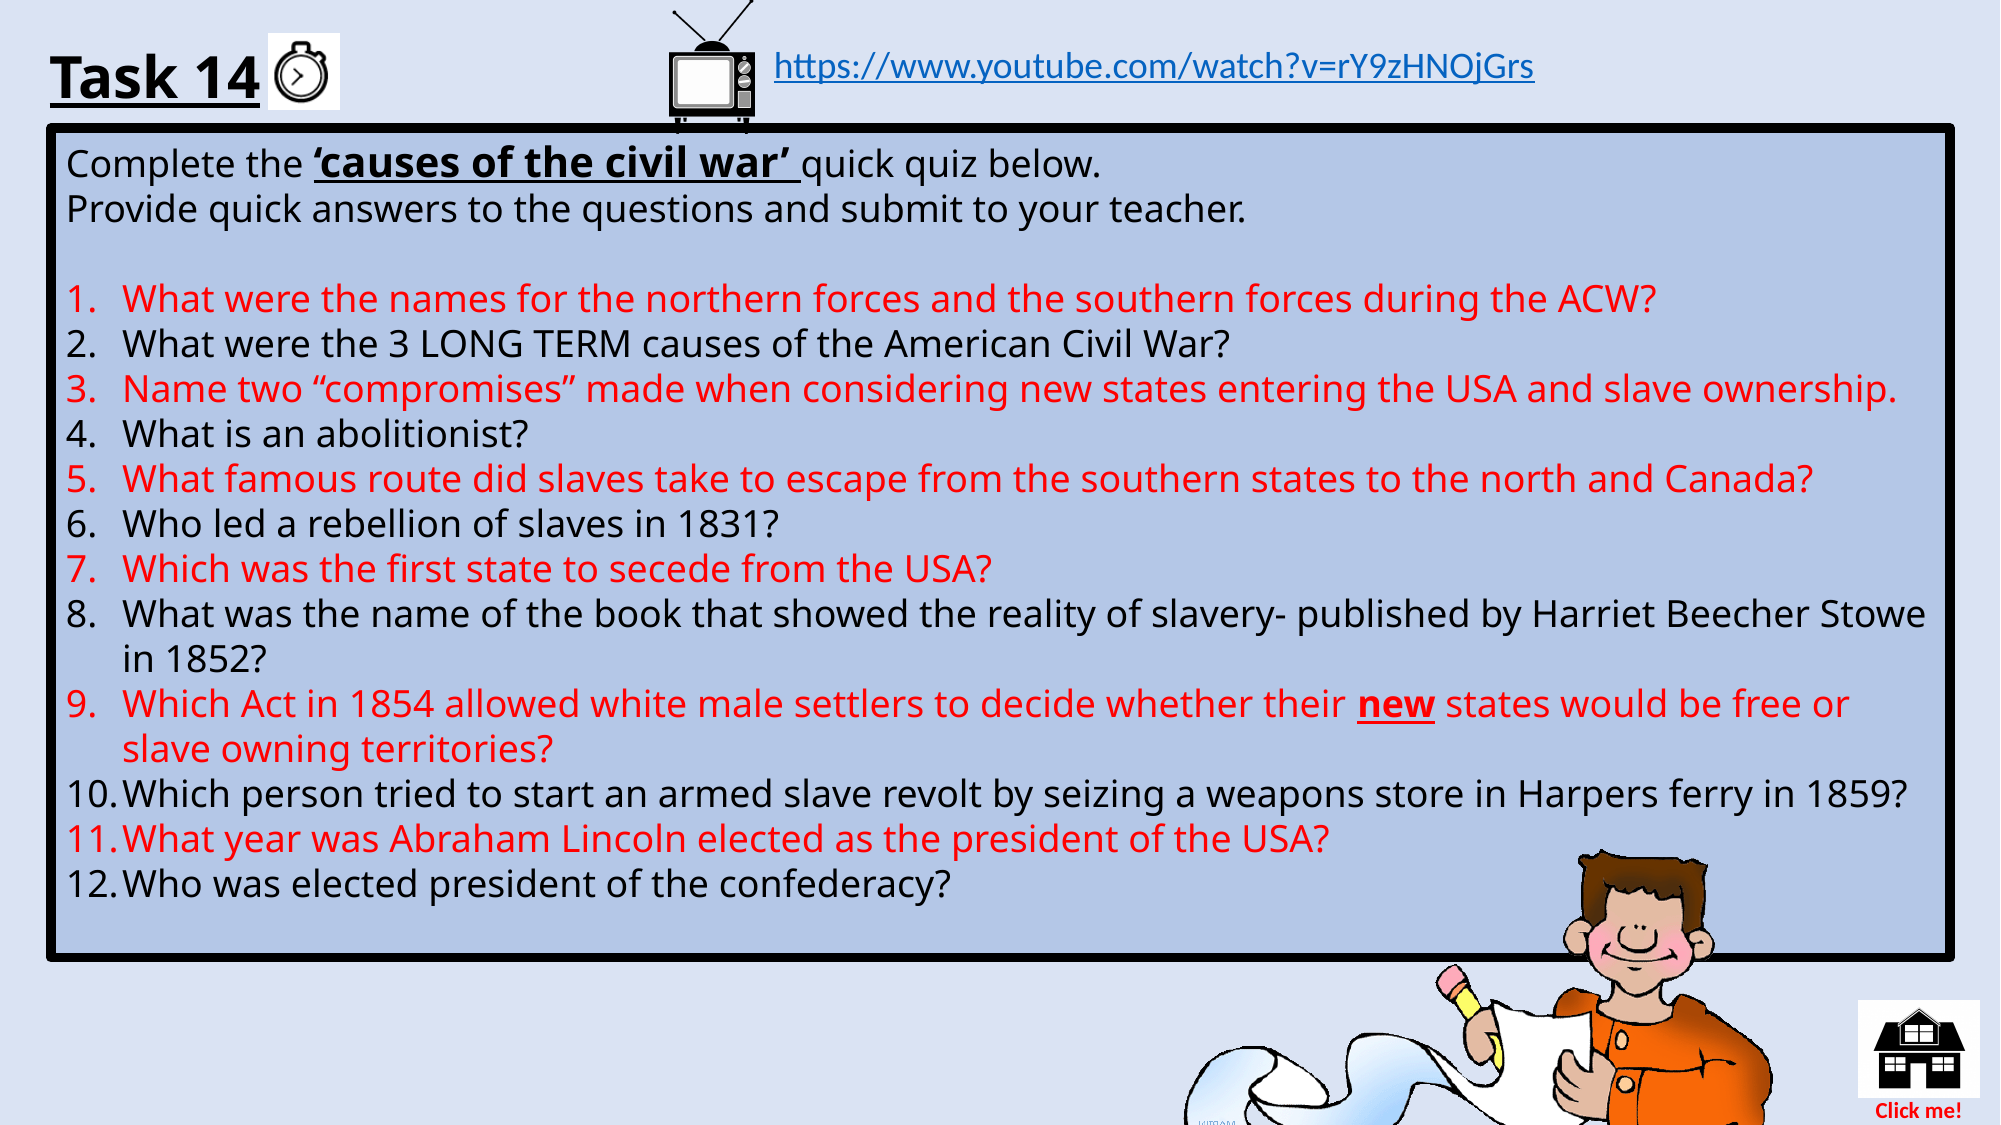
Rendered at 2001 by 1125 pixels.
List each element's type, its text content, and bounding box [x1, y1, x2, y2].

picture [669, 0, 755, 135]
picture [1858, 1000, 1980, 1098]
text_box Click me! [1858, 1098, 1980, 1125]
picture [1183, 837, 1779, 1125]
text_box https://www.youtube.com/watch?v=rY9zHNOjGrs [759, 30, 1550, 94]
text_box Complete the ‘causes of the civil war’ quick quiz below. Provide quick answers to the questions and submit to your teacher. What were the names for the northern forces and the southern forces during the ACW? What were the 3 LONG TERM causes of the American Civil War? Name two “compromises” made when considering new states entering the USA and slave ownership. What is an abolitionist? What famous route did slaves take to escape from the southern states to the north and Canada? Who led a rebellion of slaves in 1831? Which was the first state to secede from the USA? What was the name of the book that showed the reality of slavery- published by Harriet Beecher Stowe in 1852? Which Act in 1854 allowed white male settlers to decide whether their new states would be free or slave owning territories? Which person tried to start an armed slave revolt by seizing a weapons store in Harpers ferry in 1859? What year was Abraham Lincoln elected as the president of the USA? Who was elected president of the confederacy? [51, 127, 1950, 958]
picture [268, 33, 341, 110]
text_box Task 14 [34, 33, 502, 118]
